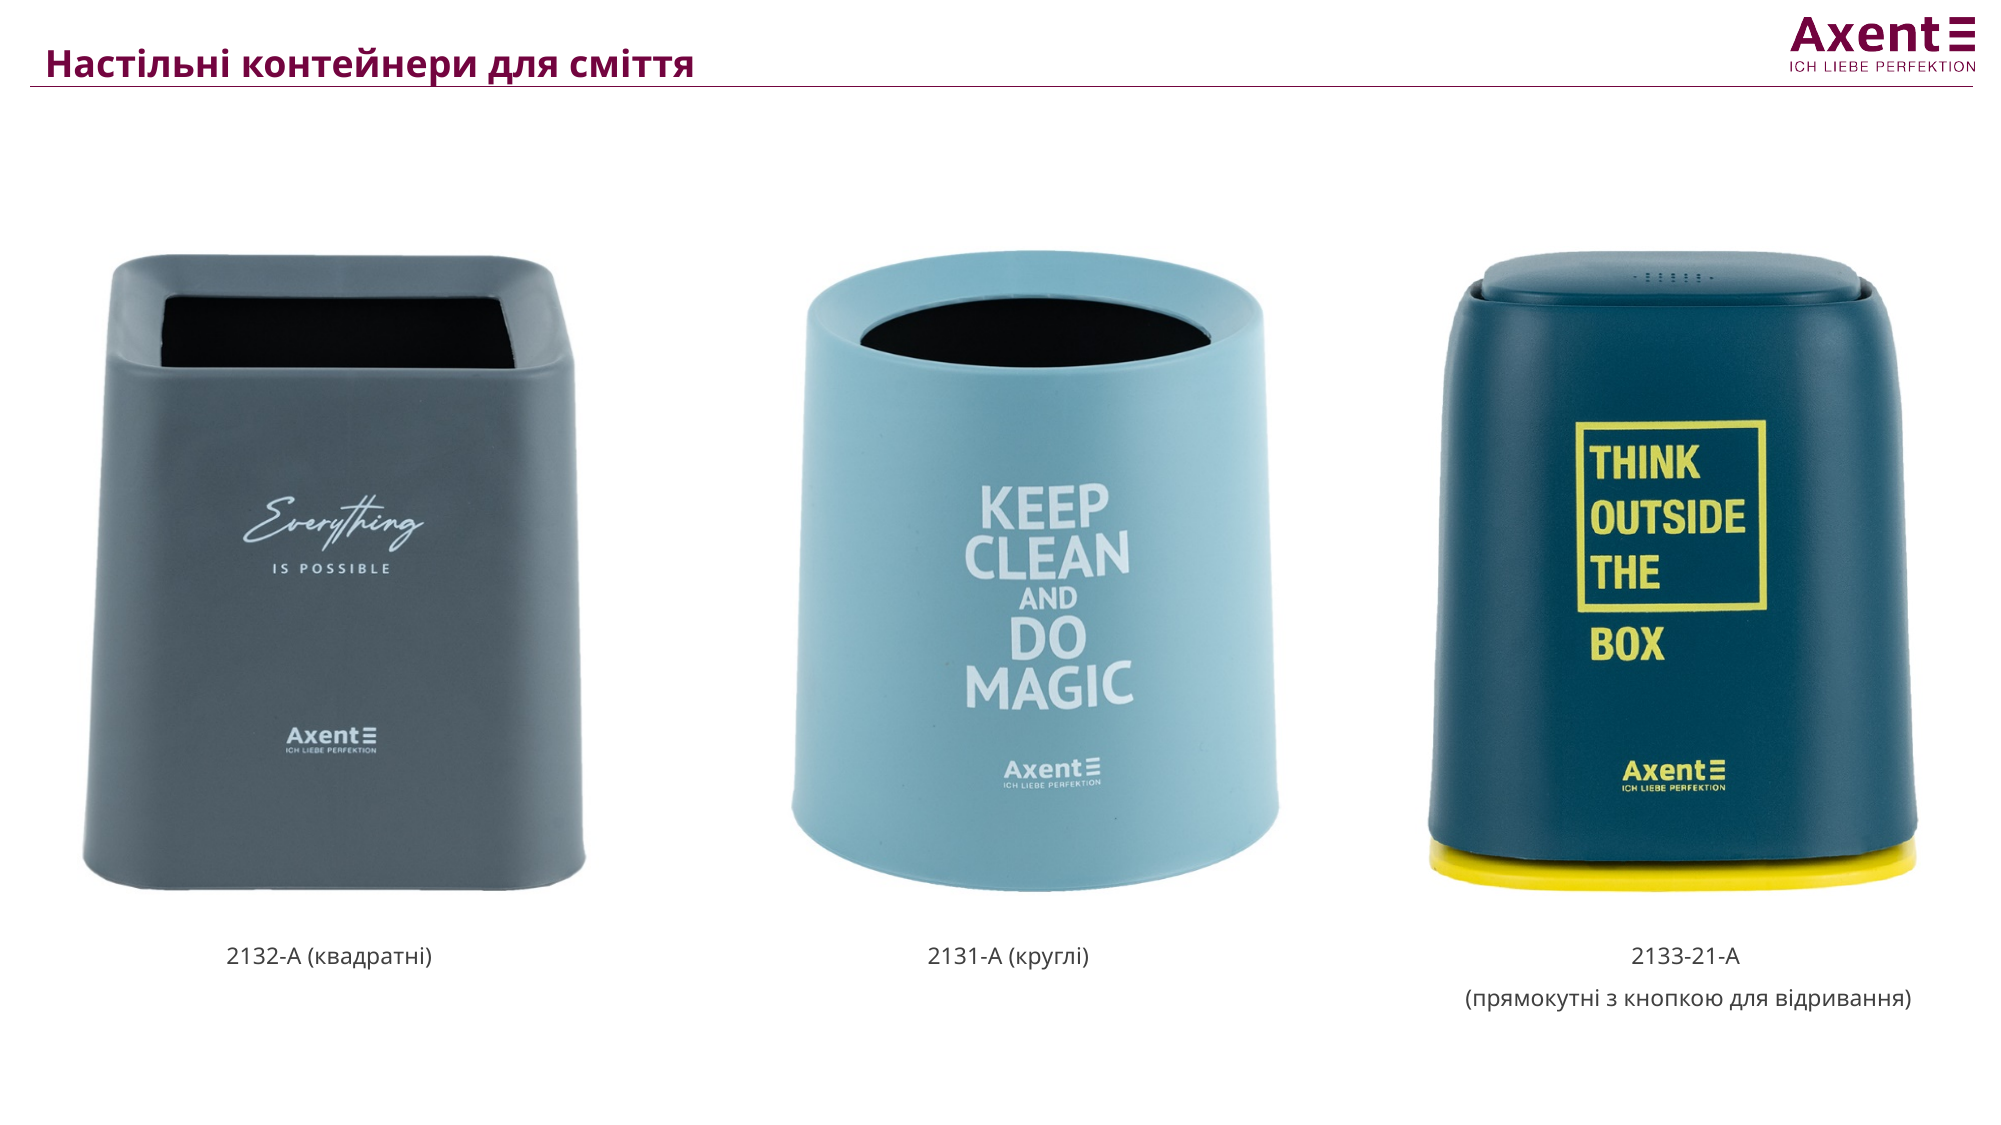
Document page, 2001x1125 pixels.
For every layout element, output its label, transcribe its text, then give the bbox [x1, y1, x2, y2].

picture [1790, 17, 1975, 73]
text_box Настільні контейнери для сміття [30, 10, 1552, 86]
text_box Настільні контейнери для сміття [30, 87, 1552, 93]
text_box 2131-A (круглі) [912, 920, 1143, 977]
picture [1409, 246, 1940, 896]
picture [12, 250, 657, 895]
picture [783, 246, 1288, 896]
text_box 2133-21-A (прямокутні з кнопкою для відривання) [1402, 920, 1976, 1018]
text_box 2132-A (квадратні) [211, 920, 463, 977]
